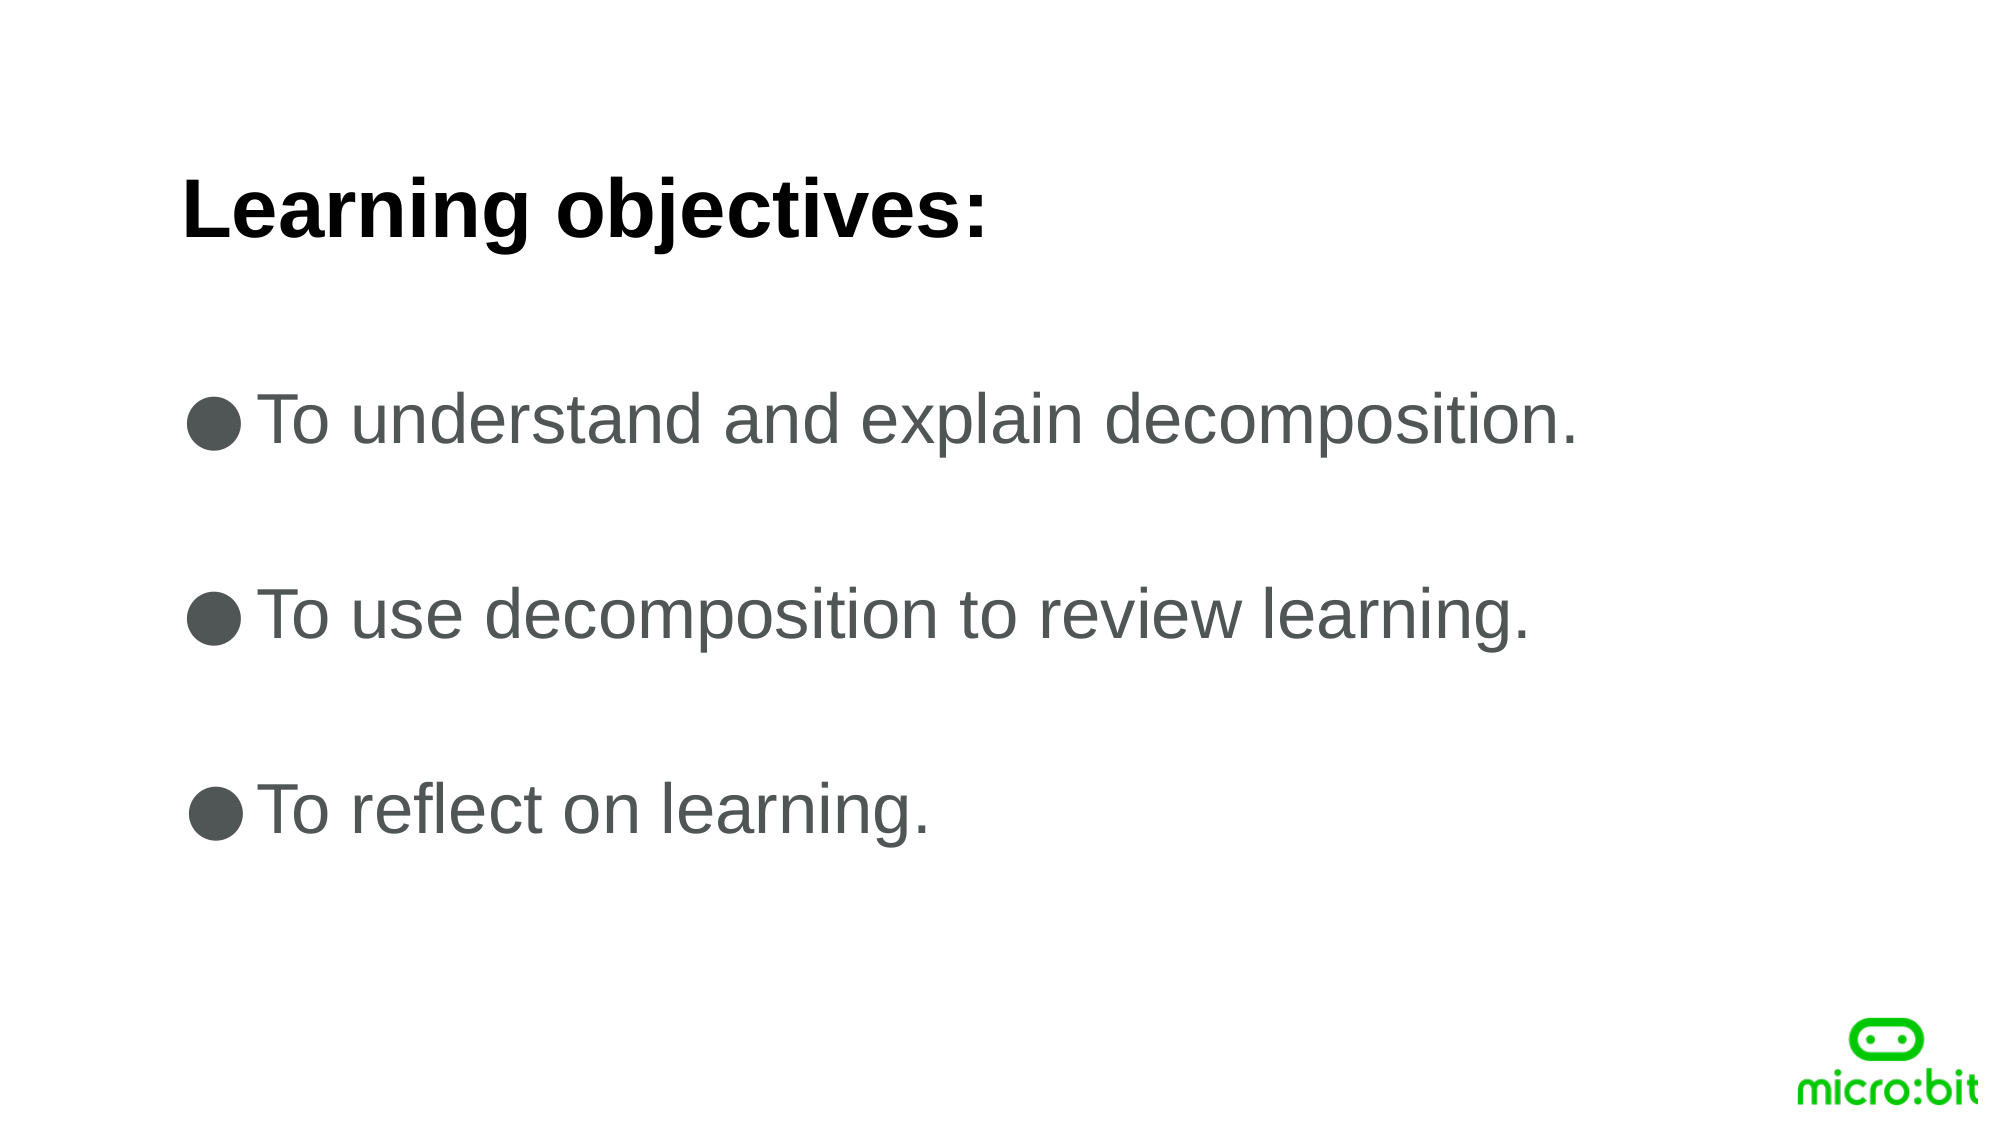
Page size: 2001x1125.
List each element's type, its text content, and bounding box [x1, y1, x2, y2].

picture [1797, 1017, 1978, 1106]
text_box Learning objectives: To understand and explain decomposition. To use decomposition to review learning. To reflect on learning. [166, 60, 1918, 884]
